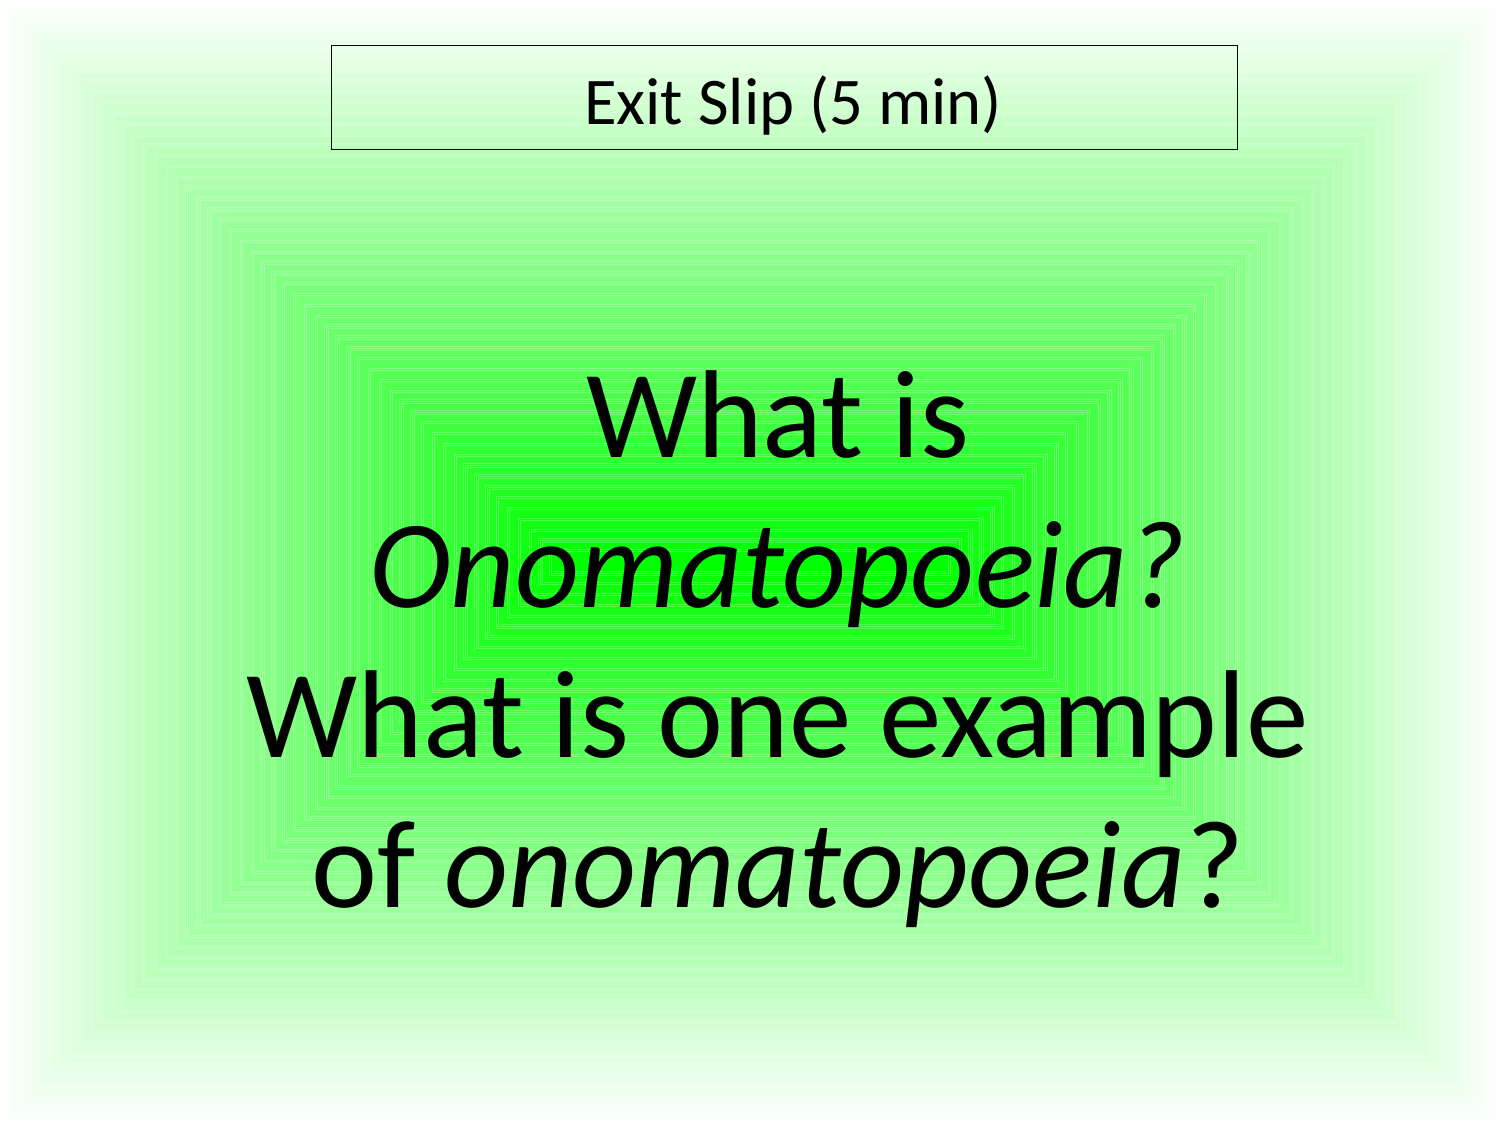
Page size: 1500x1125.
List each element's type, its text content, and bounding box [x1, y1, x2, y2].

text_box What is Onomatopoeia? What is one example of onomatopoeia? [187, 324, 1369, 940]
text_box Exit Slip (5 min) [331, 45, 1238, 150]
